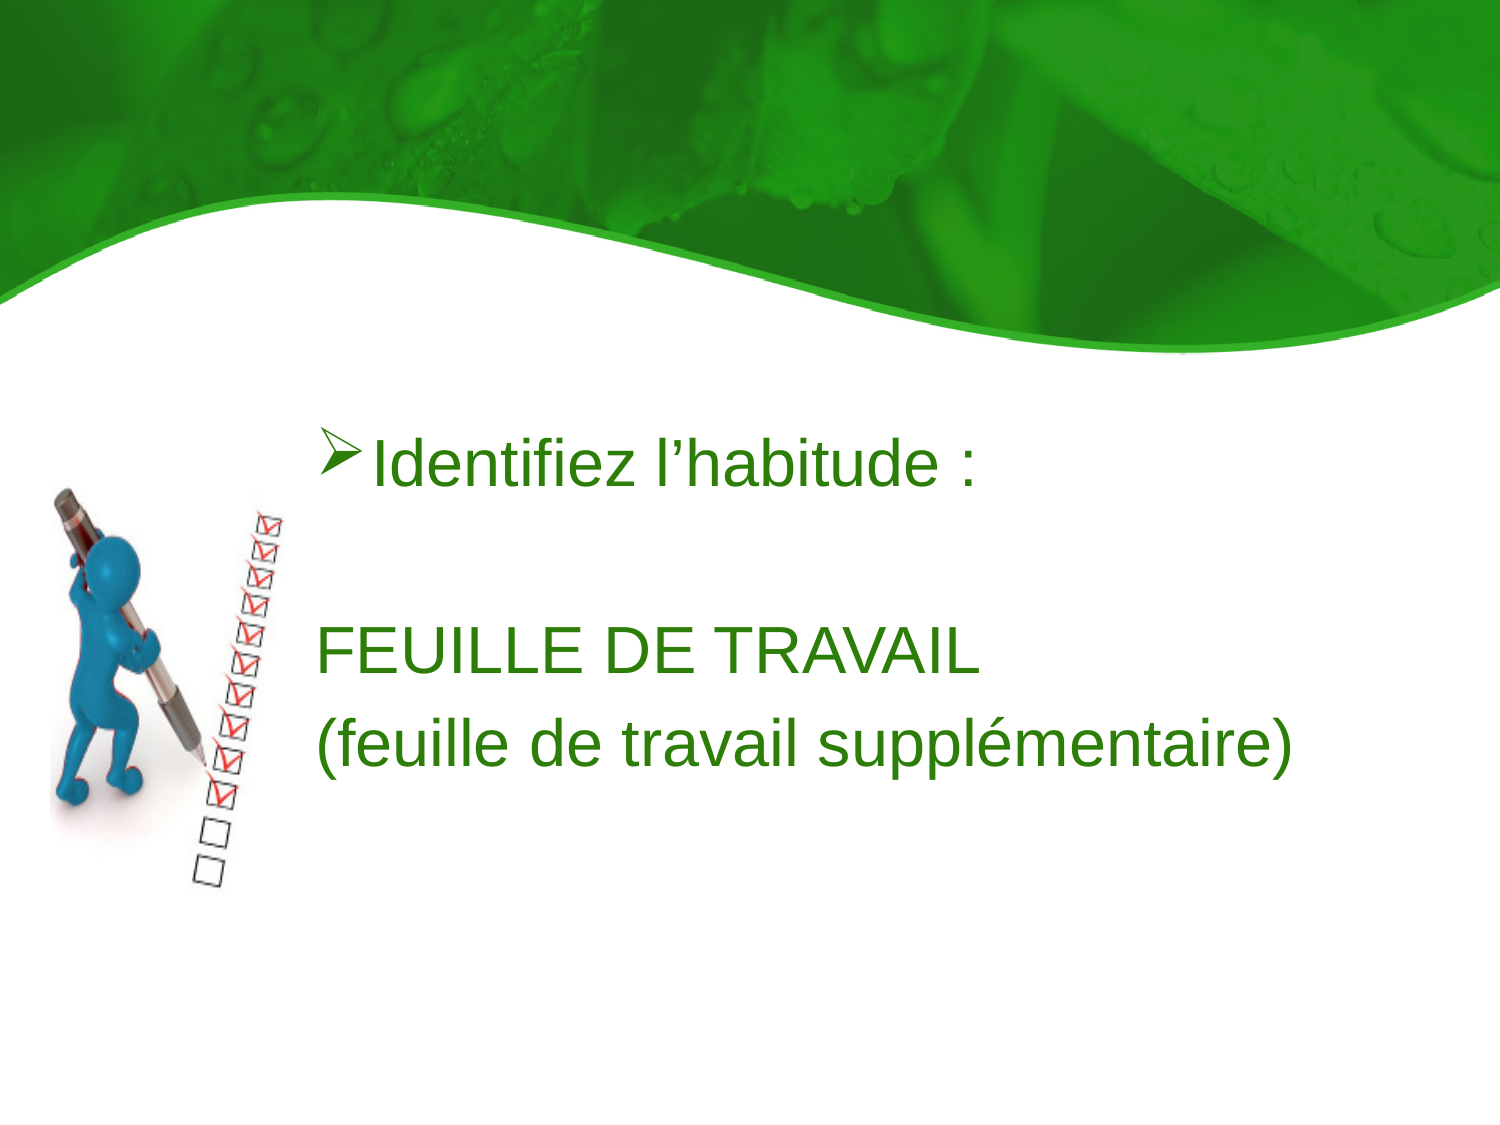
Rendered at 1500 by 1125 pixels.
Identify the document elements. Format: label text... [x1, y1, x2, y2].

list Identifiez l’habitude : FEUILLE DE TRAVAIL (feuille de travail supplémentaire) [300, 412, 1425, 1005]
picture [0, 0, 1500, 1125]
